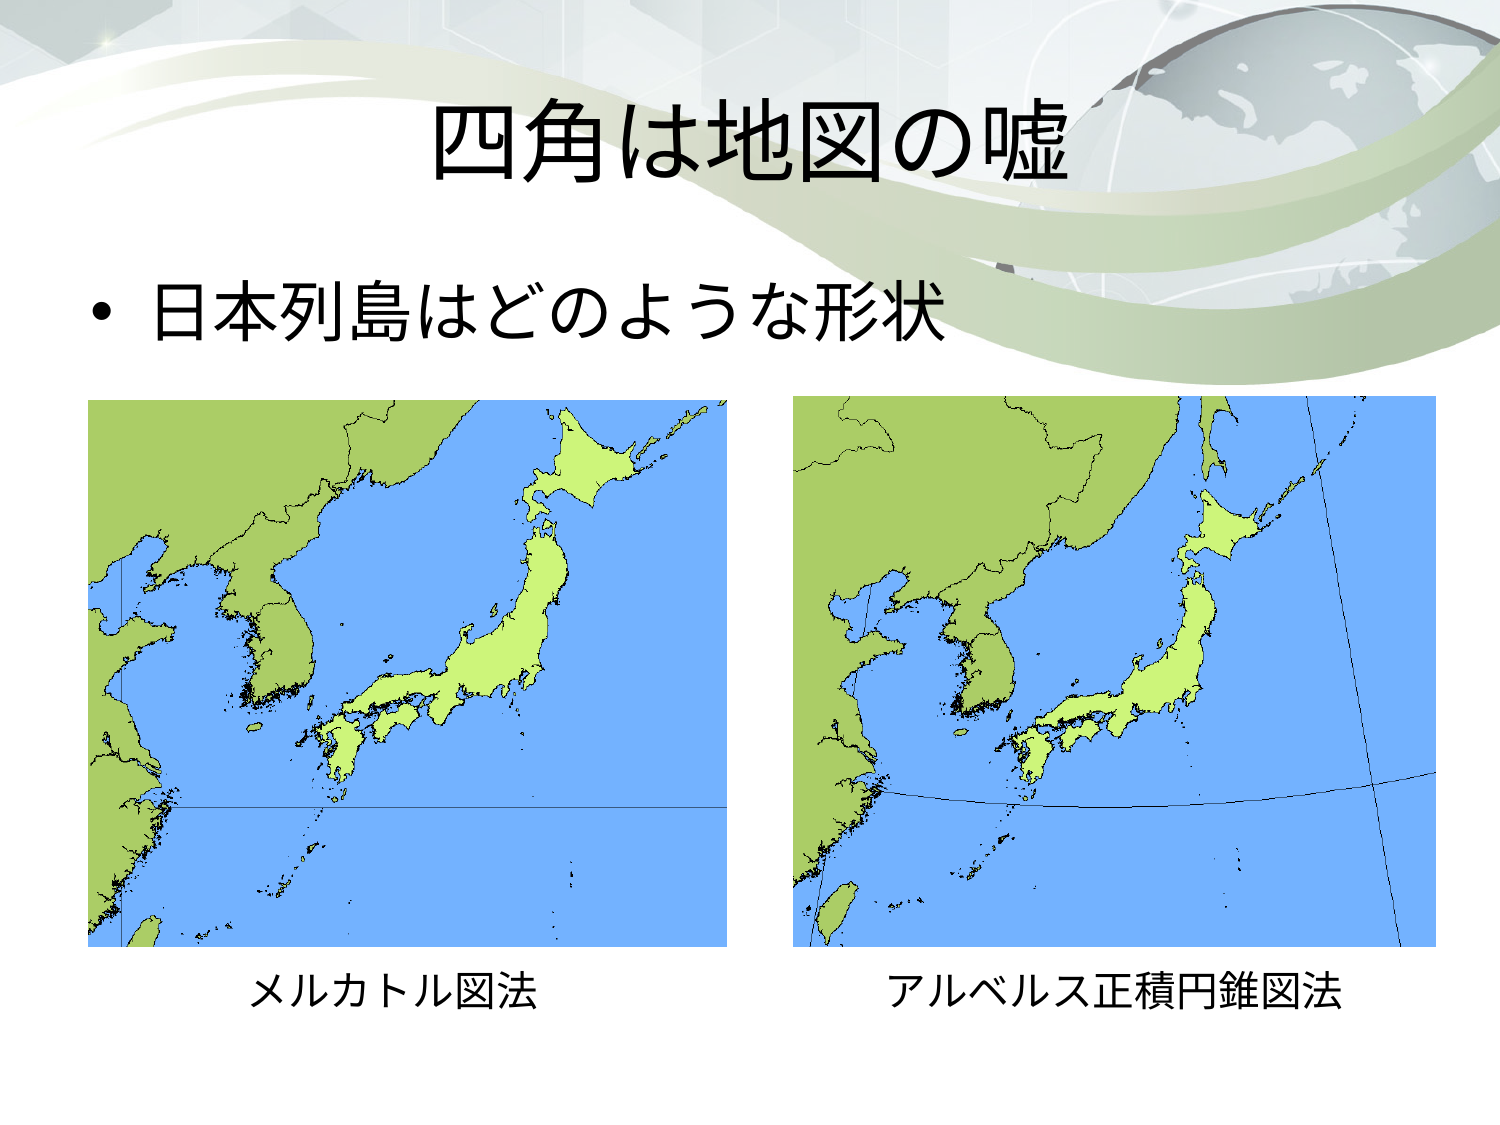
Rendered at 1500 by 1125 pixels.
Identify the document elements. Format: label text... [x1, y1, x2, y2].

text_box アルベルス正積円錐図法 [870, 957, 1359, 1023]
picture [793, 396, 1436, 948]
text_box メルカトル図法 [232, 957, 553, 1023]
picture [88, 399, 727, 948]
list 日本列島はどのような形状 [75, 262, 1425, 1005]
title 四角は地図の嘘 [75, 45, 1425, 233]
